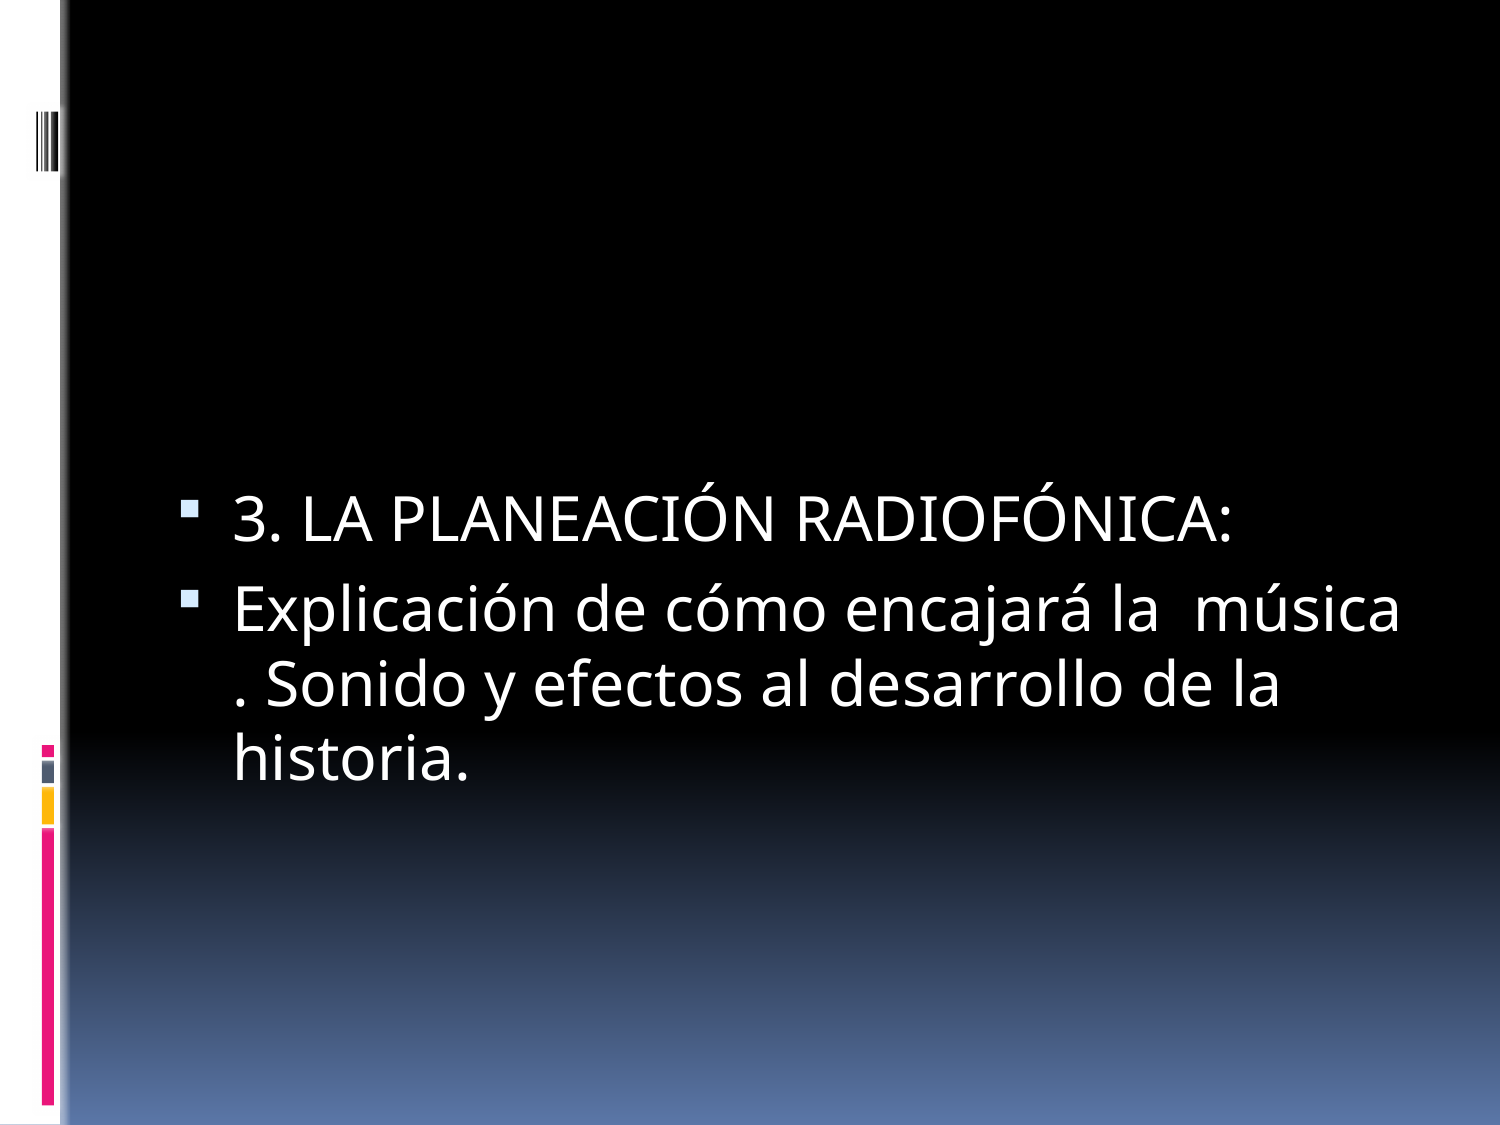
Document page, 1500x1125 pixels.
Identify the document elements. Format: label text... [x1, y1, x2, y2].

list 3. LA PLANEACIÓN RADIOFÓNICA: Explicación de cómo encajará la música . Sonido y efectos al desarrollo de la historia. [150, 292, 1425, 1043]
